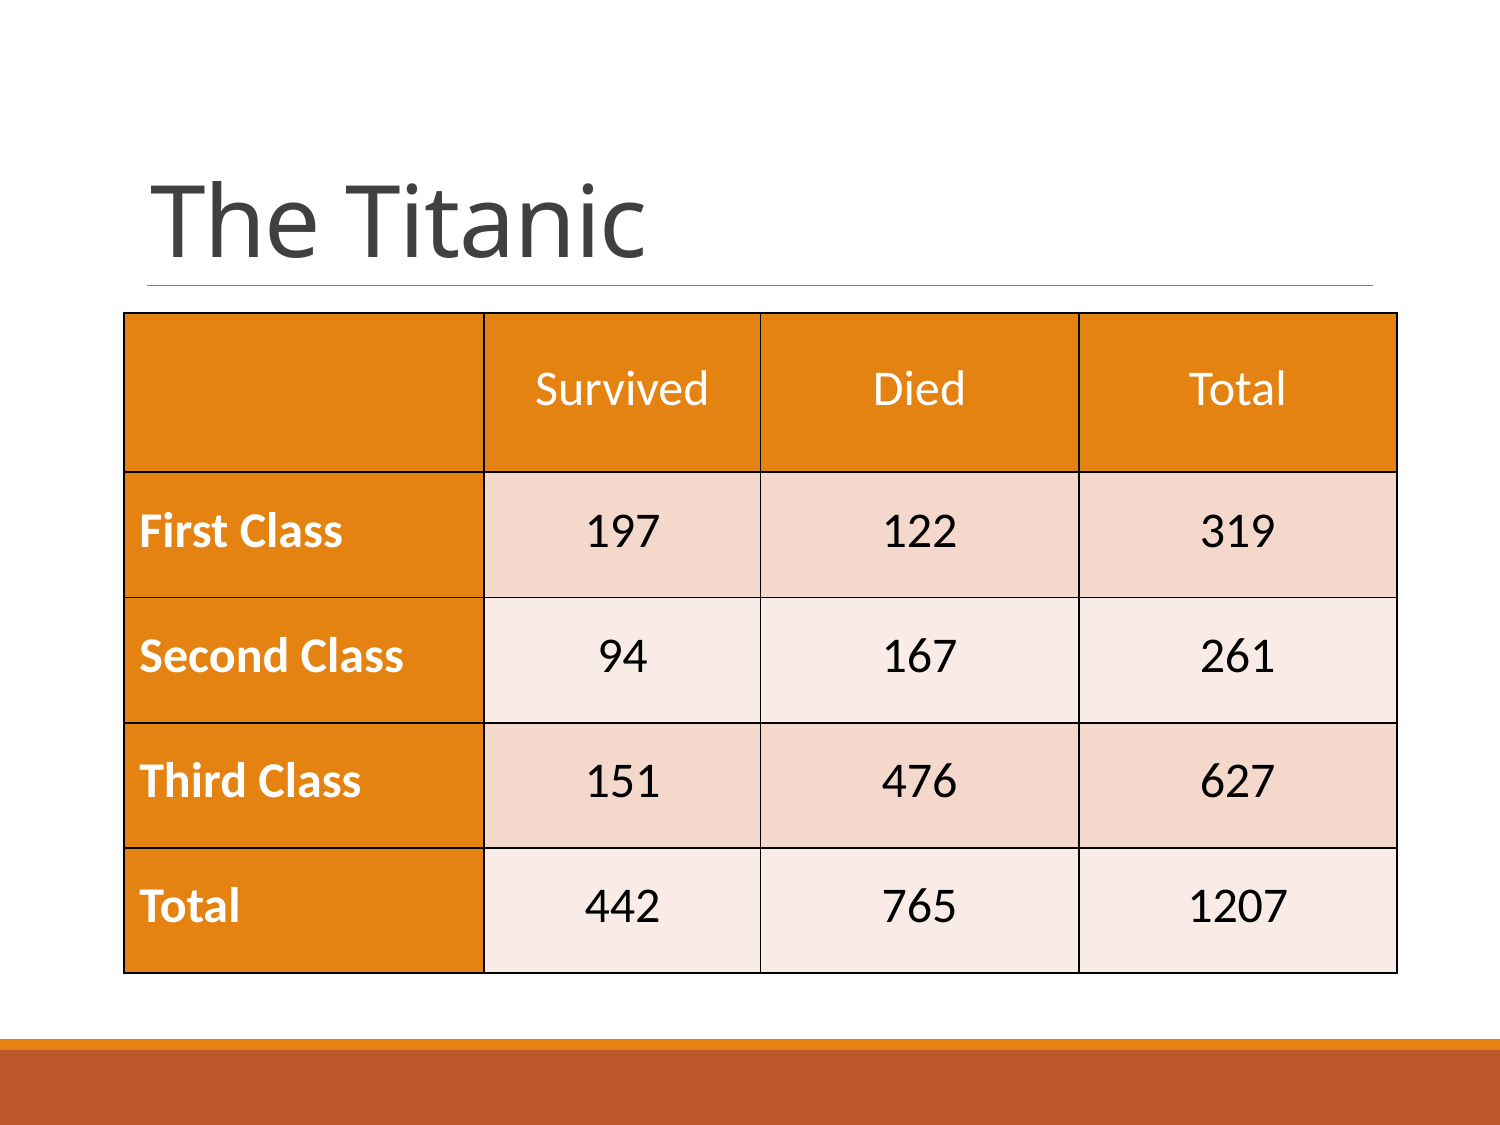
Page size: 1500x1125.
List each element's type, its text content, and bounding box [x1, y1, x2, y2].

table_cell 765 [761, 849, 1078, 972]
title The Titanic [135, 47, 1373, 285]
table_cell 122 [761, 473, 1078, 597]
table_cell 167 [761, 598, 1078, 722]
table_cell 442 [485, 849, 760, 972]
table_cell 627 [1080, 724, 1396, 847]
table_cell 1207 [1080, 849, 1396, 972]
table_cell Total [125, 849, 483, 972]
table_cell 94 [485, 598, 760, 722]
table_header Died [761, 314, 1078, 471]
table_cell 151 [485, 724, 760, 847]
table_cell 476 [761, 724, 1078, 847]
table_cell Third Class [125, 724, 483, 847]
table_cell 197 [485, 473, 760, 597]
table_header Total [1080, 314, 1396, 471]
table_cell 319 [1080, 473, 1396, 597]
table_cell First Class [125, 473, 483, 597]
table_header Survived [485, 314, 760, 471]
table_cell Second Class [125, 598, 483, 722]
table_header [125, 314, 483, 471]
table_cell 261 [1080, 598, 1396, 722]
